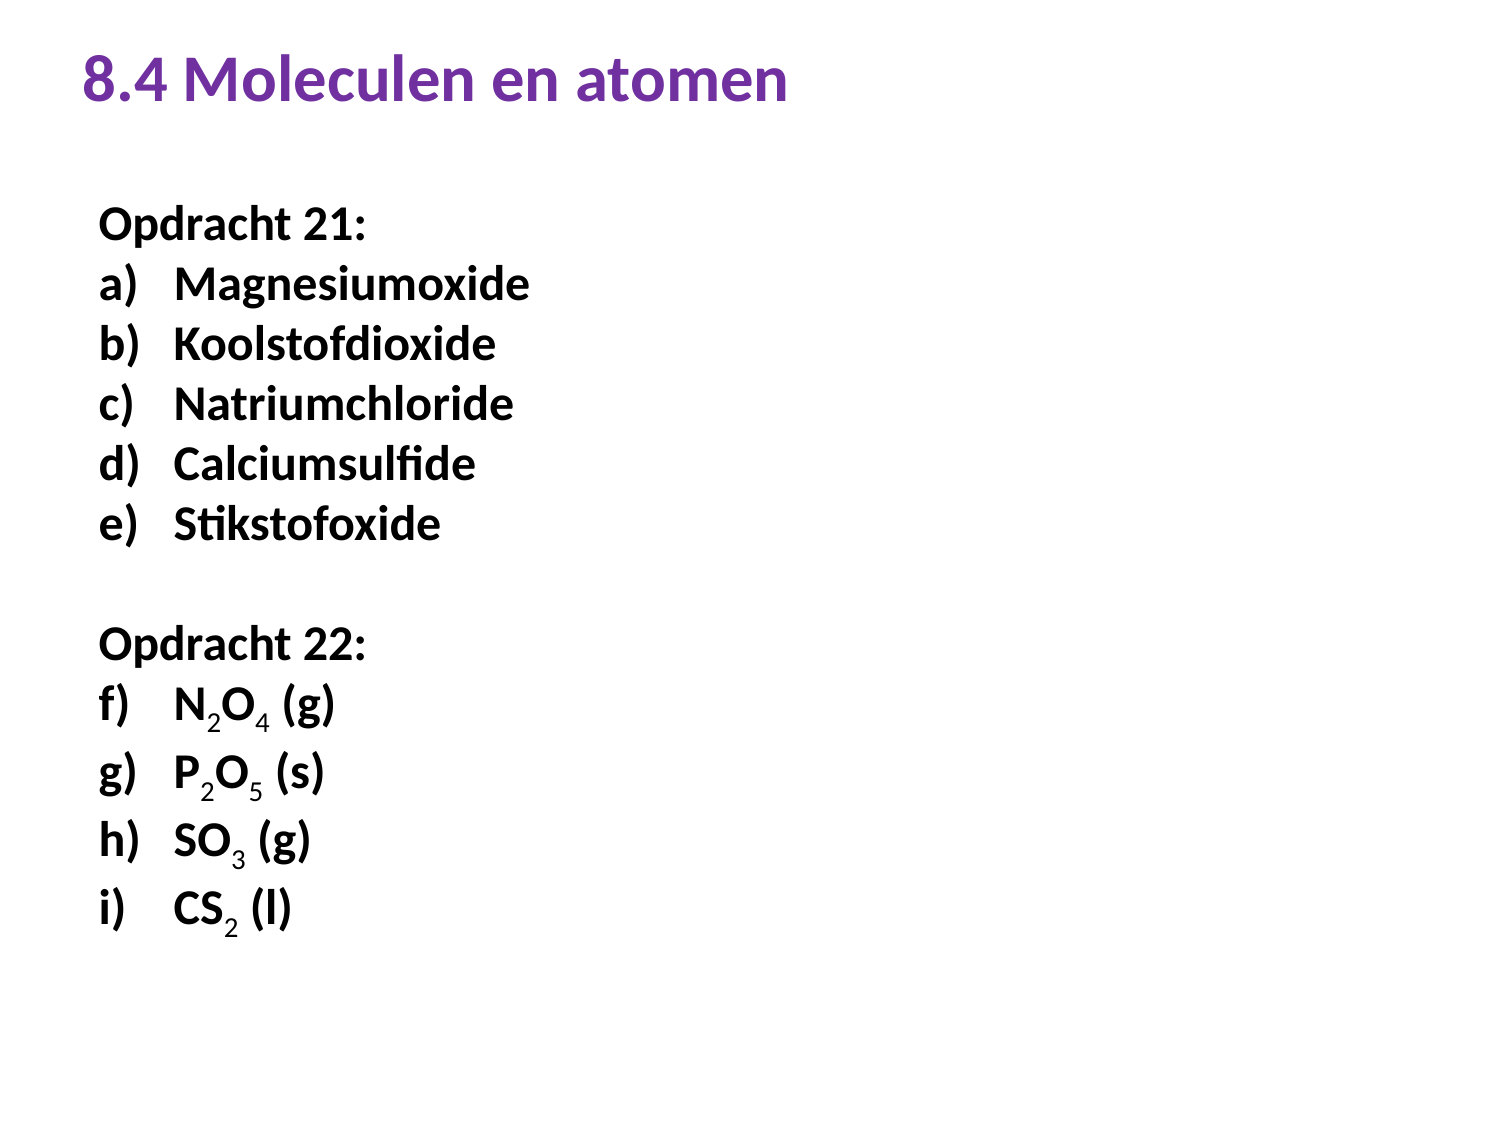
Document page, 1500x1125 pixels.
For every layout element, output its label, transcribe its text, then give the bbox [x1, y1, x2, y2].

title 8.4 Moleculen en atomen [67, 26, 1466, 125]
text_box Opdracht 21: Magnesiumoxide Koolstofdioxide Natriumchloride Calciumsulfide Stikstofoxide Opdracht 22: N2O4 (g) P2O5 (s) SO3 (g) CS2 (l) [83, 182, 1253, 1071]
